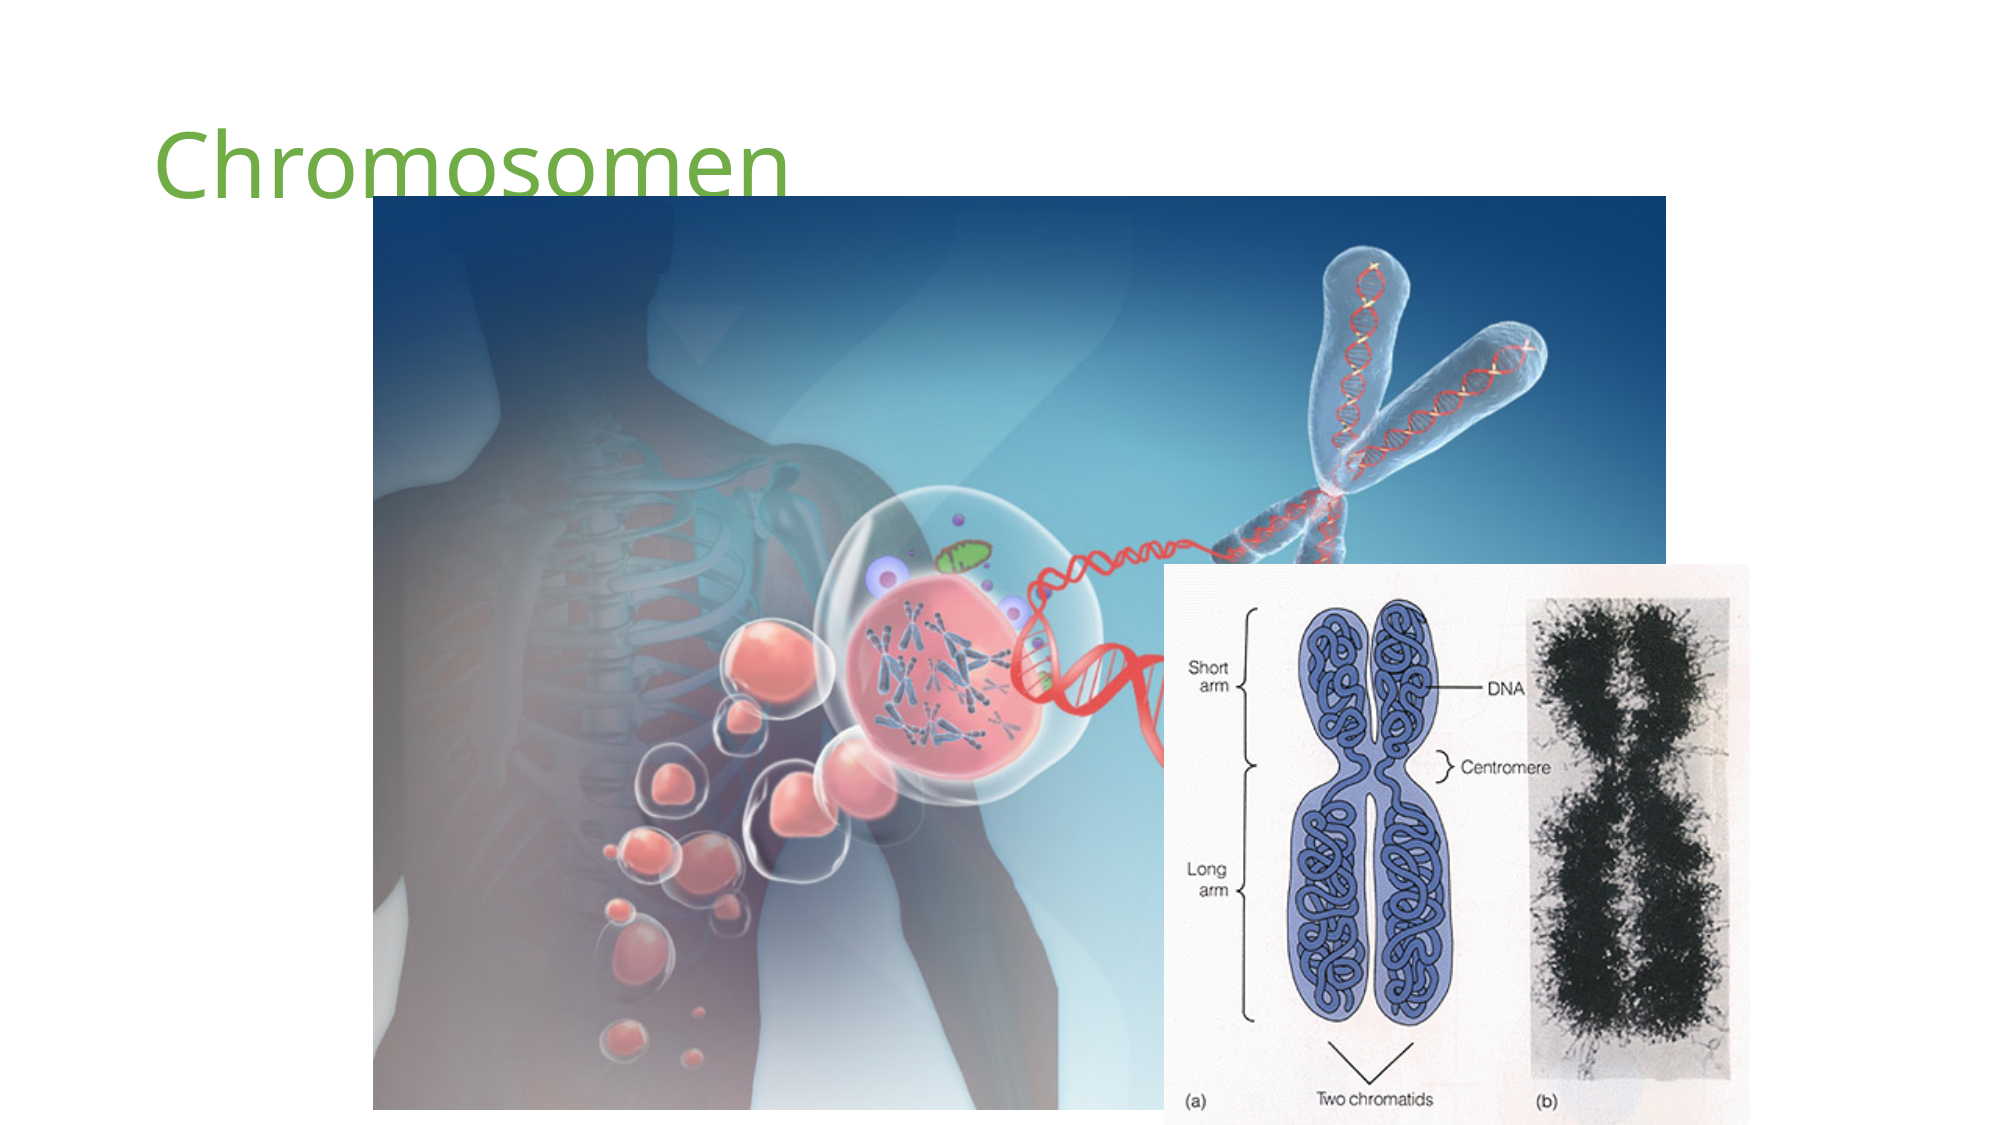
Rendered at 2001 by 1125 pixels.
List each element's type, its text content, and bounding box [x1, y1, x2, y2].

title Chromosomen [137, 59, 1863, 278]
picture [373, 196, 1750, 1125]
